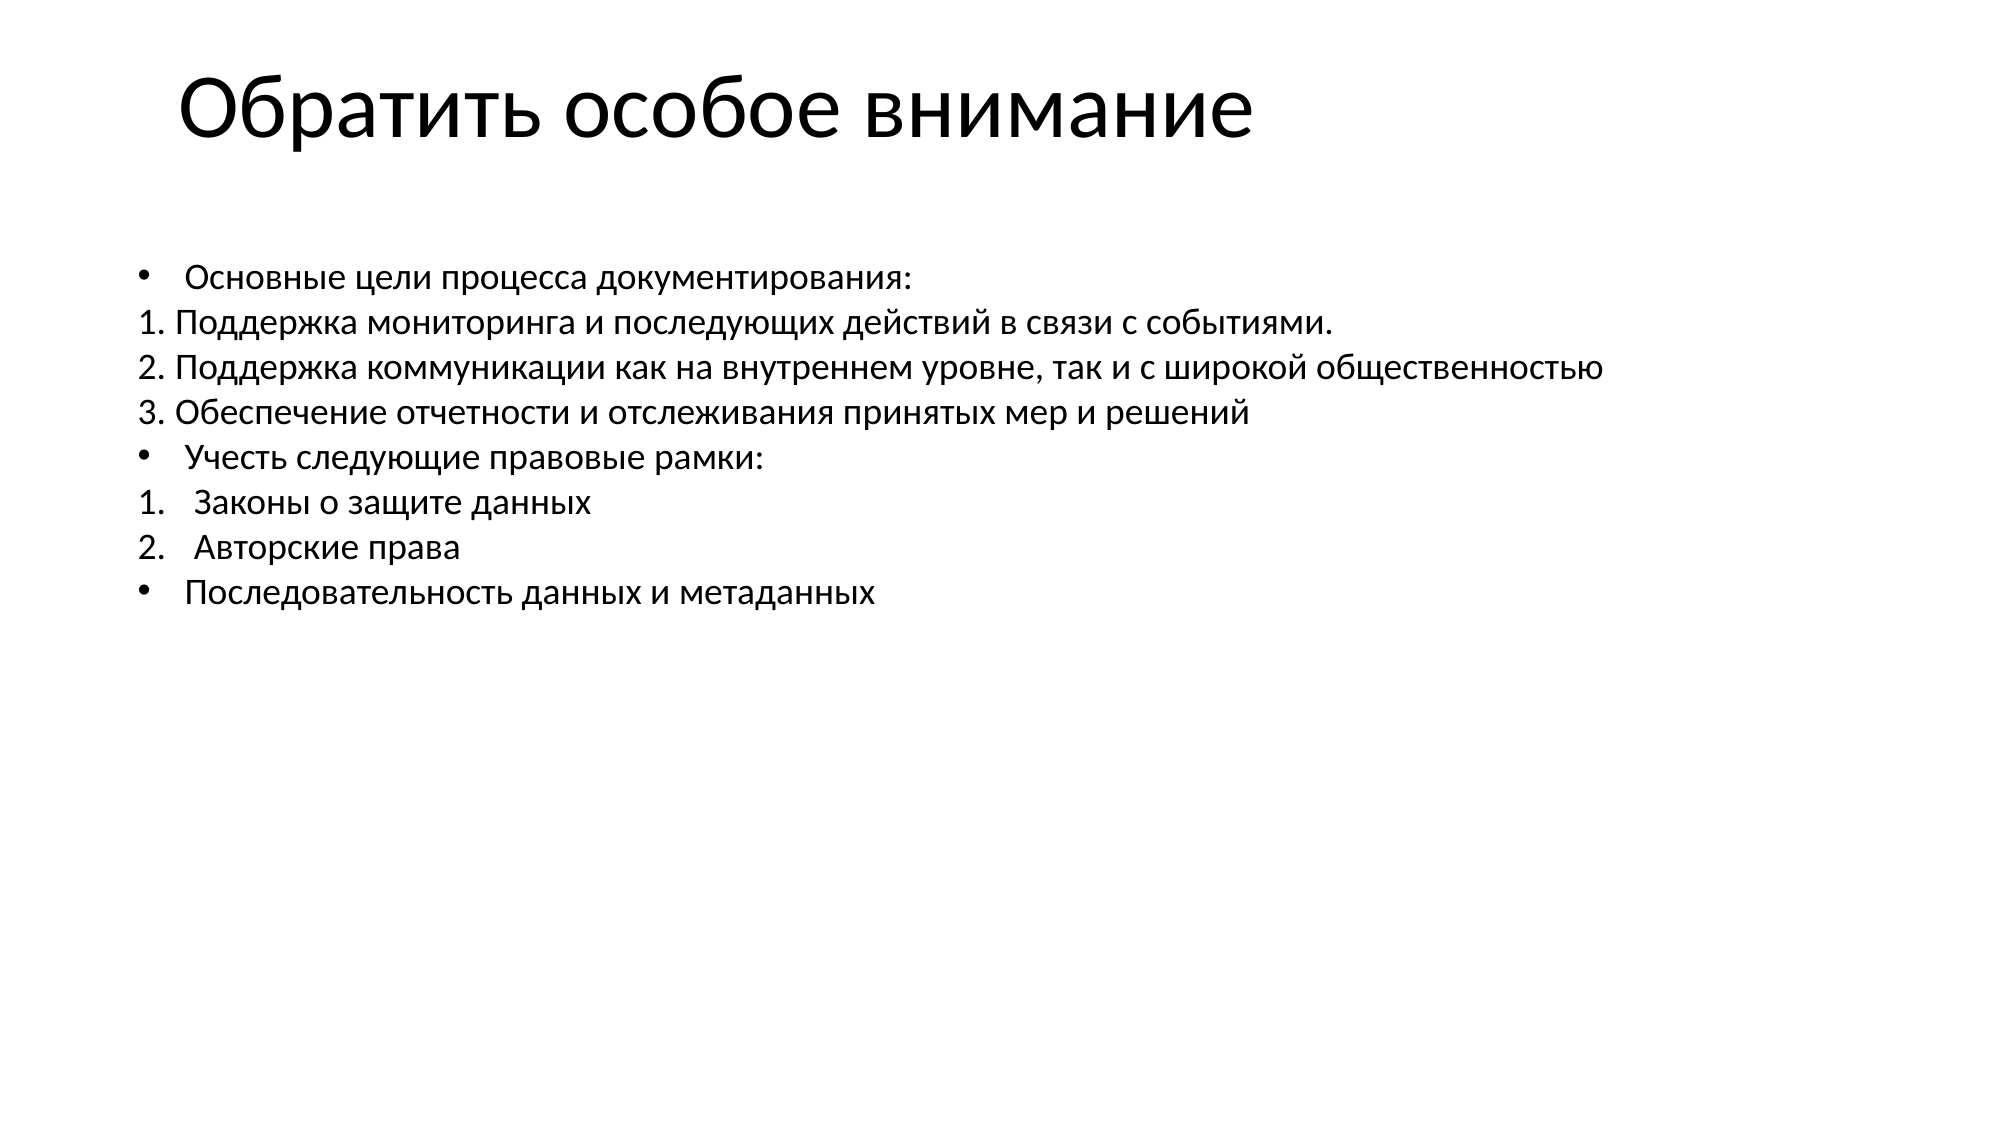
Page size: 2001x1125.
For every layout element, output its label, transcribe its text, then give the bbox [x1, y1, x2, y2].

text_box Обратить особое внимание [163, 38, 1805, 164]
text_box Основные цели процесса документирования: Поддержка мониторинга и последующих действий в связи с событиями. Поддержка коммуникации как на внутреннем уровне, так и с широкой общественностью Обеспечение отчетности и отслеживания принятых мер и решений Учесть следующие правовые рамки: Законы о защите данных Авторские права Последовательность данных и метаданных [123, 244, 1945, 710]
